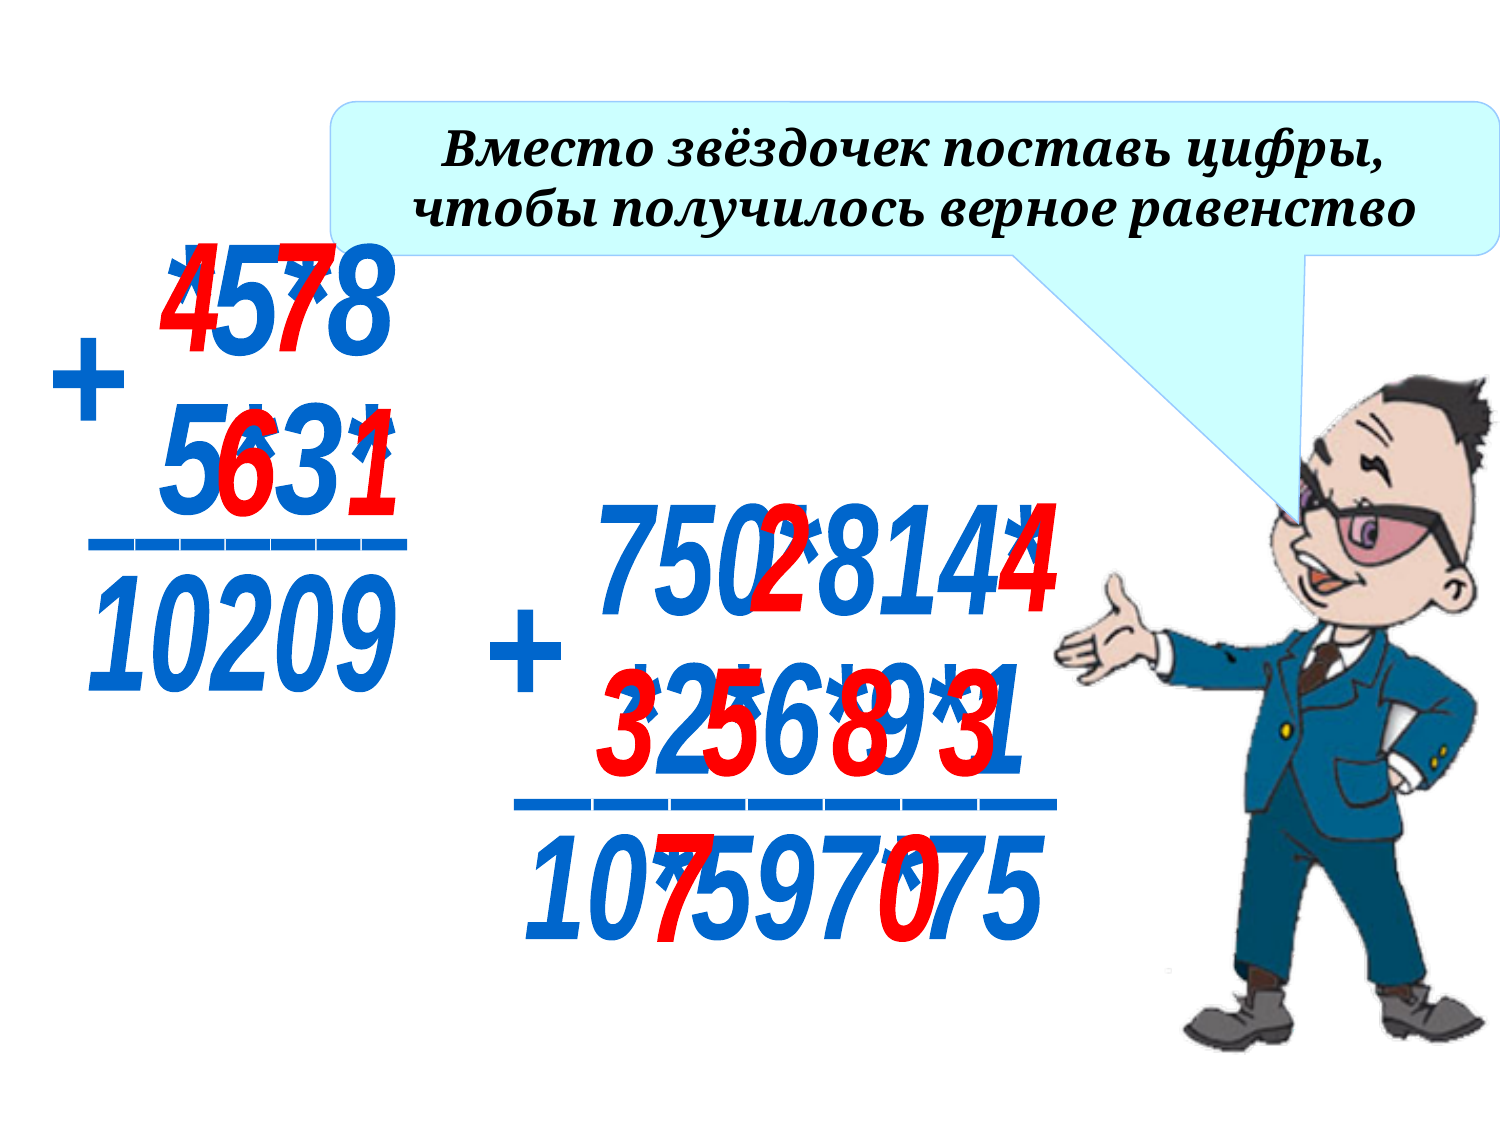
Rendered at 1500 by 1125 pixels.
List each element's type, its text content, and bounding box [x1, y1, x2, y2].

picture [1052, 373, 1500, 1055]
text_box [52, 243, 408, 693]
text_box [489, 503, 1058, 941]
text_box Вместо звёздочек поставь цифры, чтобы получилось верное равенство [330, 101, 1500, 371]
